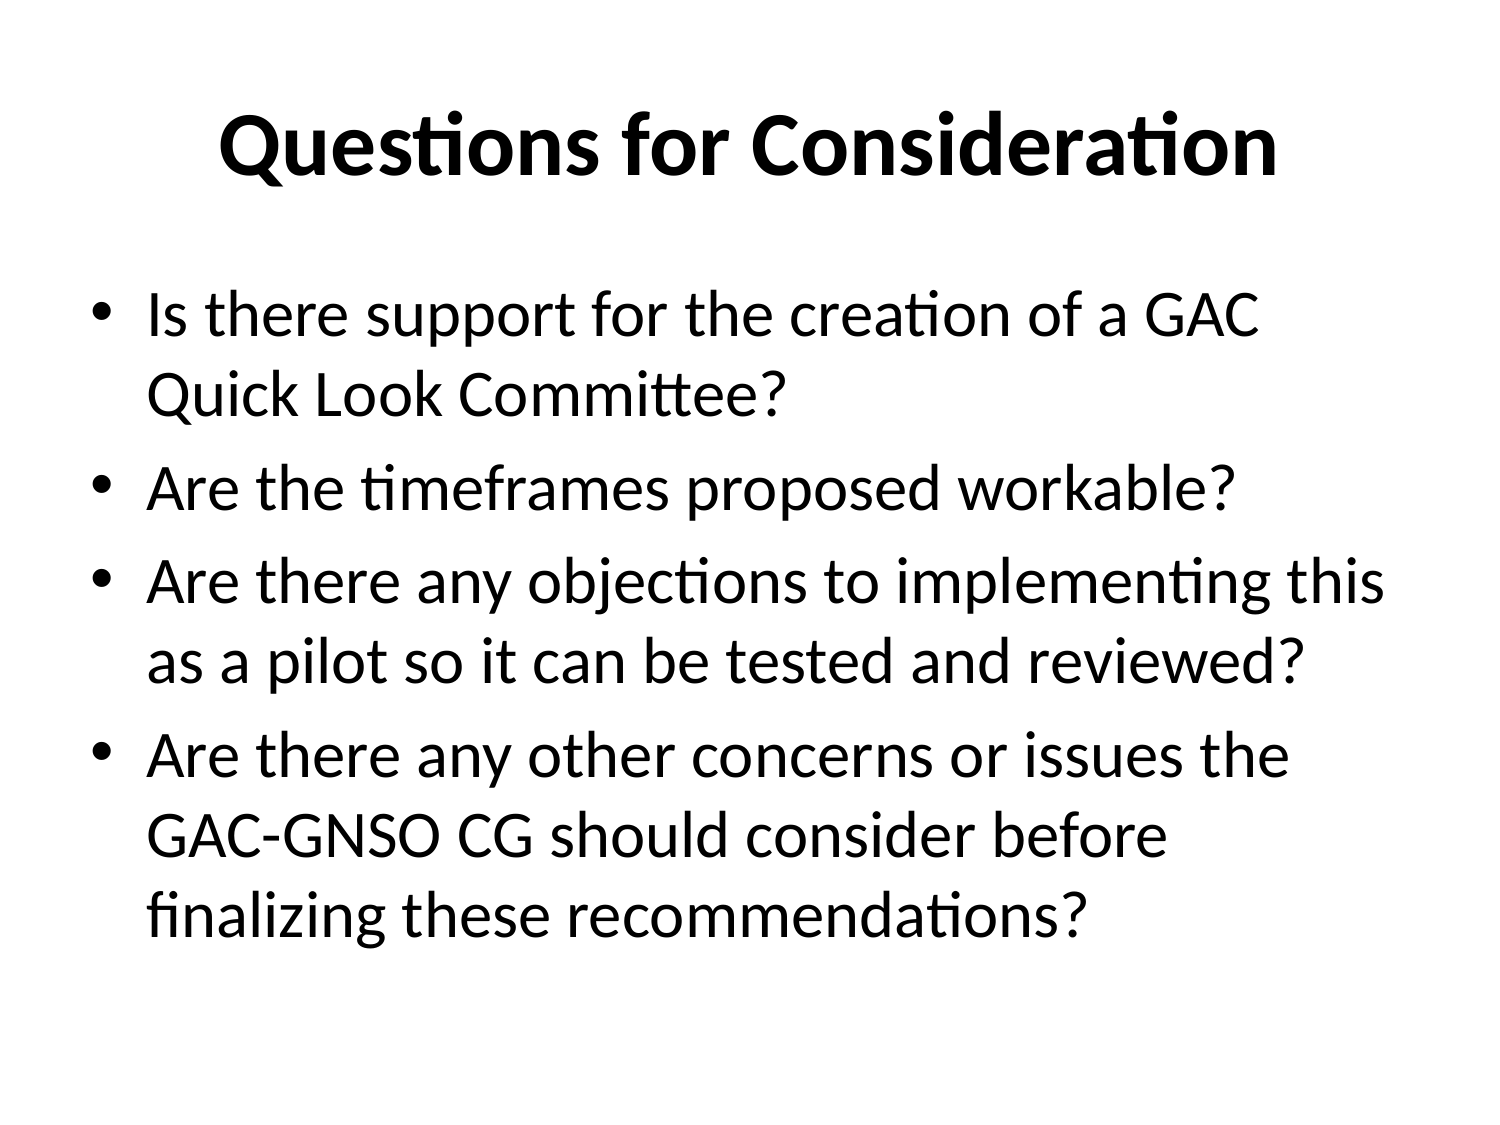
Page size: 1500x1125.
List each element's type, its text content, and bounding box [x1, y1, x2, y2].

list Is there support for the creation of a GAC Quick Look Committee? Are the timeframes proposed workable? Are there any objections to implementing this as a pilot so it can be tested and reviewed? Are there any other concerns or issues the GAC-GNSO CG should consider before finalizing these recommendations? [75, 262, 1425, 1005]
title Questions for Consideration [75, 45, 1425, 233]
